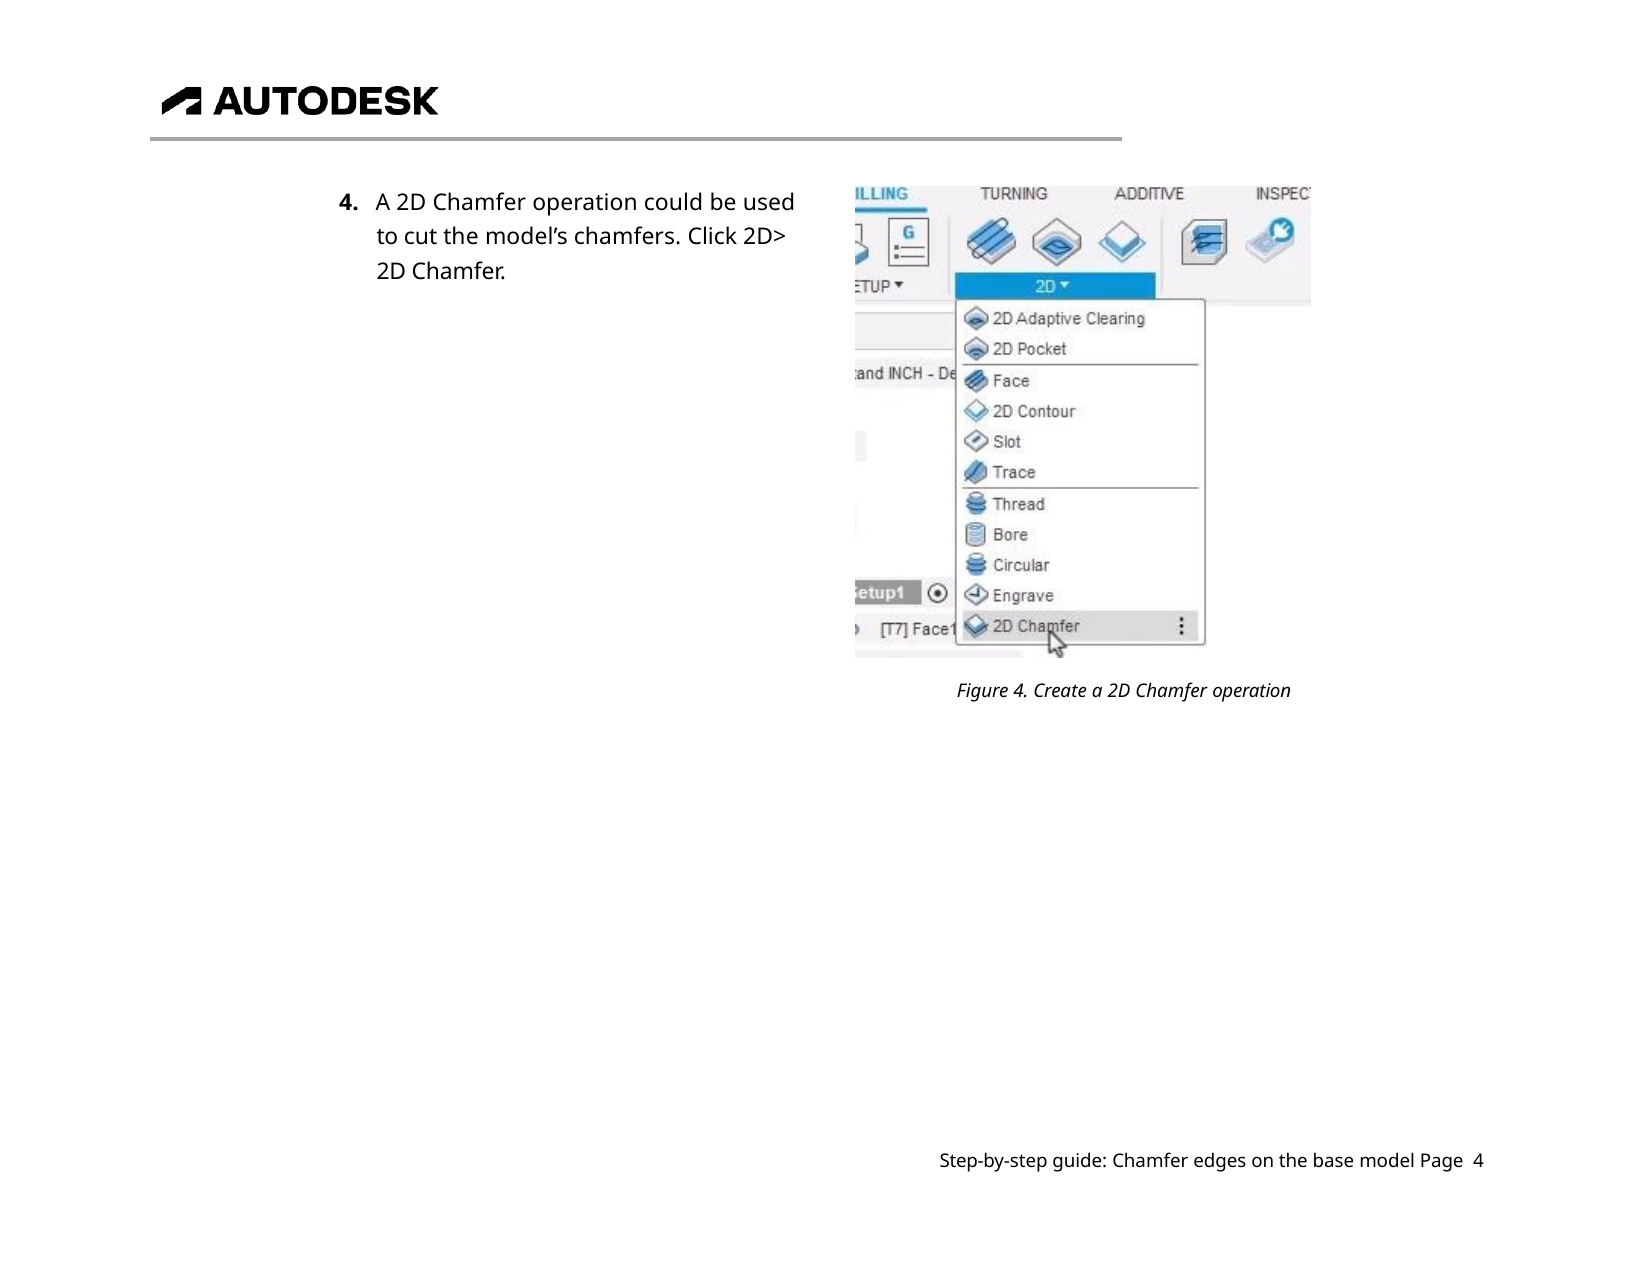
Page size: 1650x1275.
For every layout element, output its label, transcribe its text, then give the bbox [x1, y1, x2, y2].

text_box Figure 4. Create a 2D Chamfer operation [954, 676, 1313, 702]
text_box 4. A 2D Chamfer operation could be used to cut the model’s chamfers. Click 2D> 2D Chamfer. [337, 178, 819, 284]
picture [161, 86, 439, 115]
picture [854, 186, 1311, 658]
slide_number Step-by-step guide: Chamfer edges on the base model Page 20 [937, 1145, 1509, 1275]
